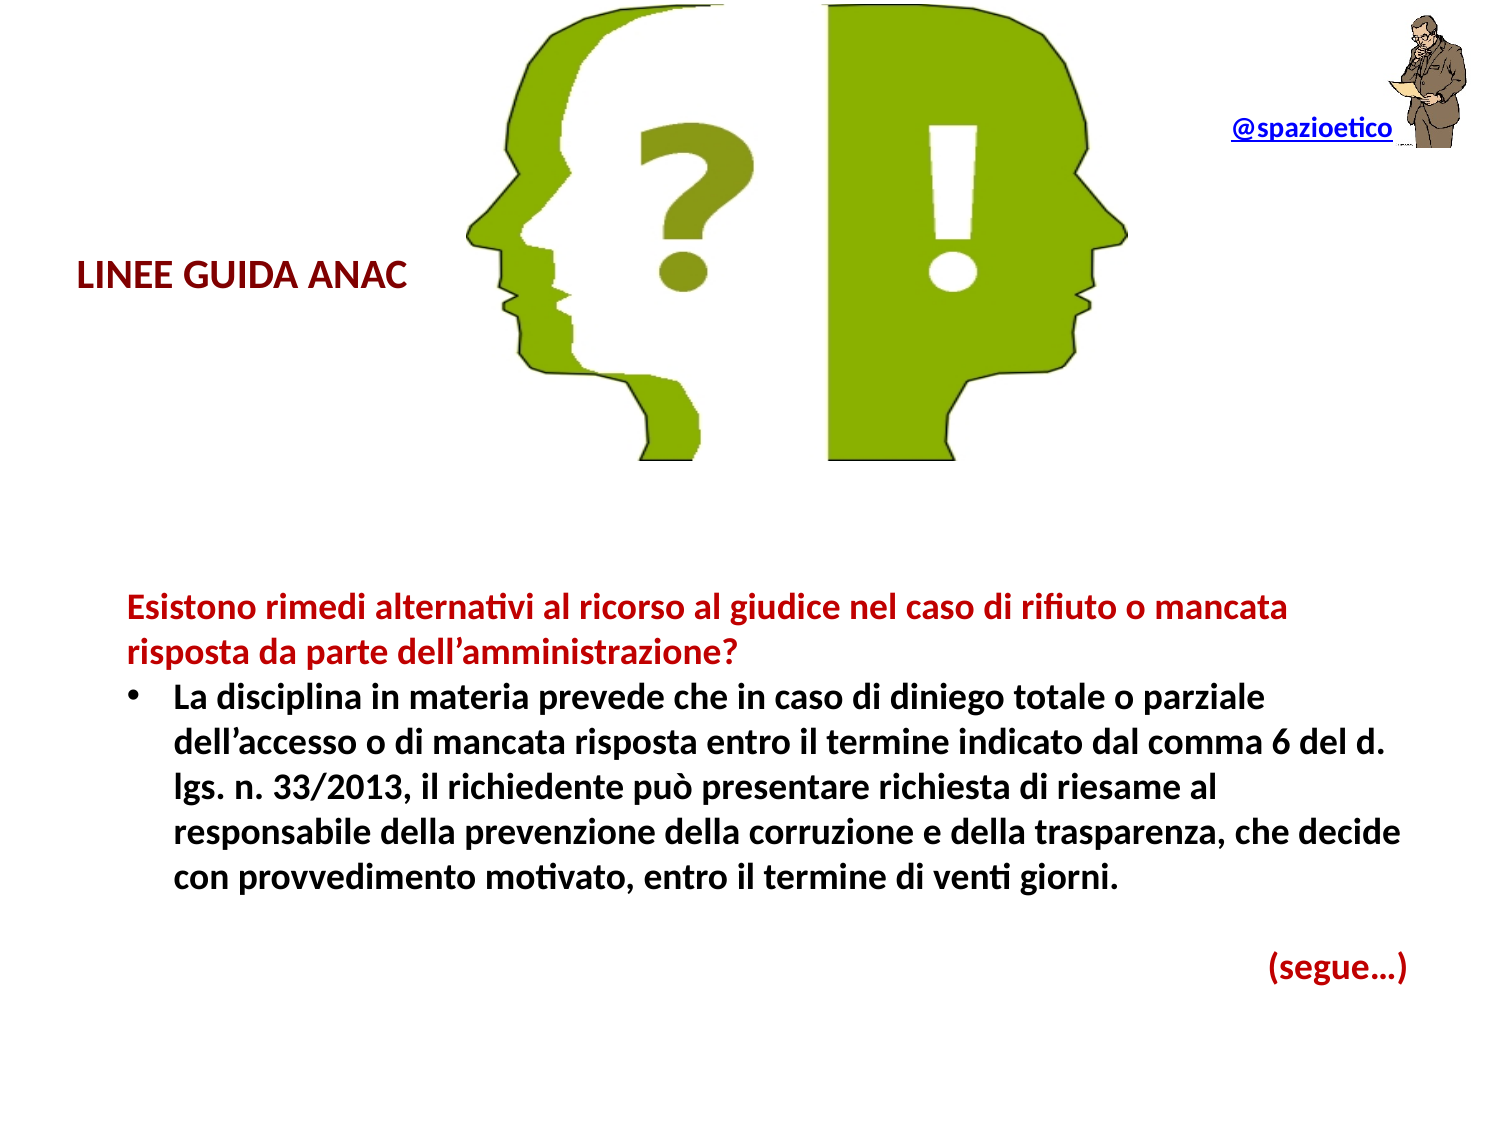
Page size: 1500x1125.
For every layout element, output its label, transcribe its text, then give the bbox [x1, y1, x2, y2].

text_box Esistono rimedi alternativi al ricorso al giudice nel caso di rifiuto o mancata risposta da parte dell’amministrazione? La disciplina in materia prevede che in caso di diniego totale o parziale dell’accesso o di mancata risposta entro il termine indicato dal comma 6 del d. lgs. n. 33/2013, il richiedente può presentare richiesta di riesame al responsabile della prevenzione della corruzione e della trasparenza, che decide con provvedimento motivato, entro il termine di venti giorni. (segue…) [112, 574, 1424, 994]
picture [466, 4, 1129, 462]
text_box LINEE GUIDA ANAC [17, 239, 461, 304]
picture [1372, 7, 1488, 148]
